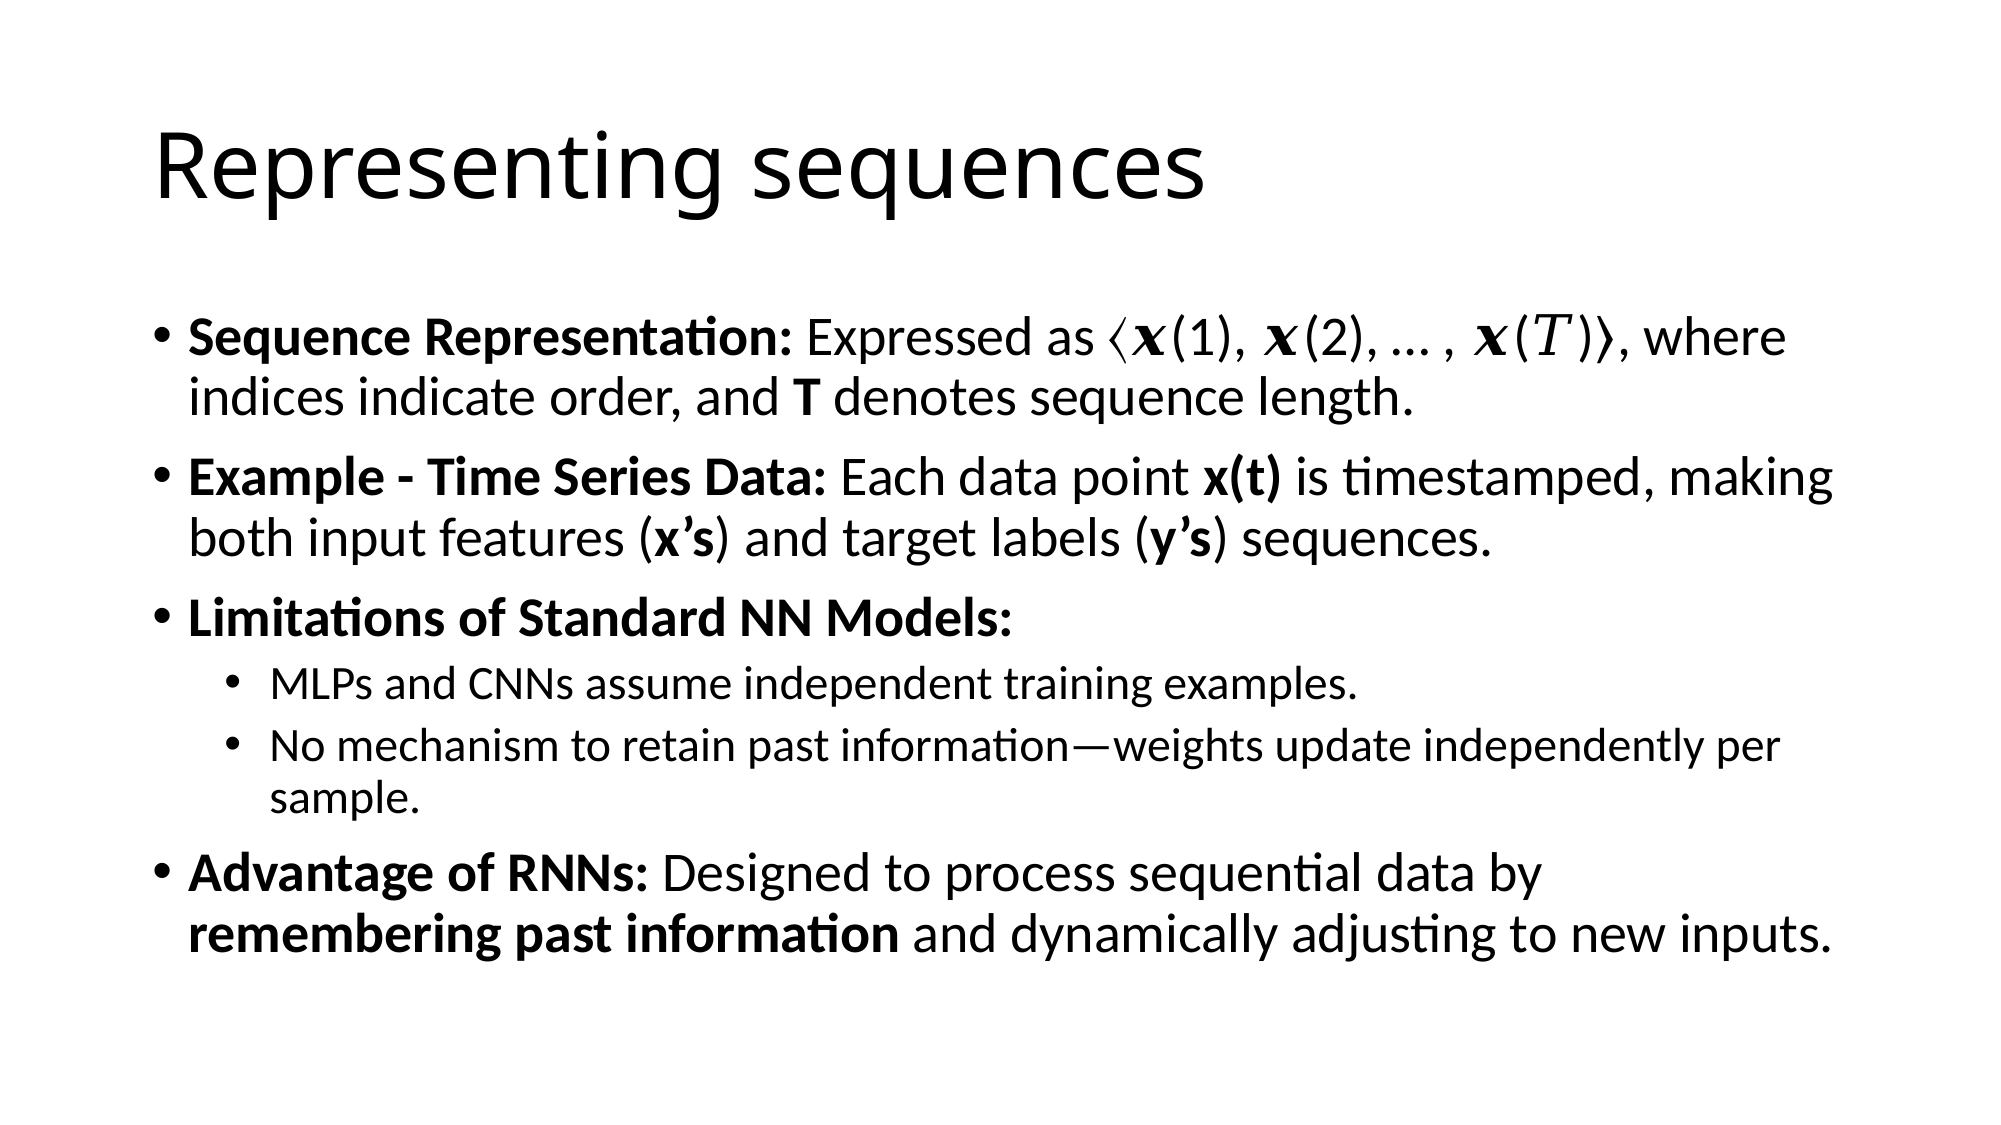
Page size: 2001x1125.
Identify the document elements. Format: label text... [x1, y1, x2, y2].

list Sequence Representation: Expressed as 〈𝒙(1), 𝒙(2), … , 𝒙(𝑇)〉, where indices indicate order, and T denotes sequence length. Example - Time Series Data: Each data point x(t) is timestamped, making both input features (x’s) and target labels (y’s) sequences. Limitations of Standard NN Models: MLPs and CNNs assume independent training examples. No mechanism to retain past information—weights update independently per sample. Advantage of RNNs: Designed to process sequential data by remembering past information and dynamically adjusting to new inputs. [137, 299, 1863, 1014]
title Representing sequences [137, 59, 1863, 278]
